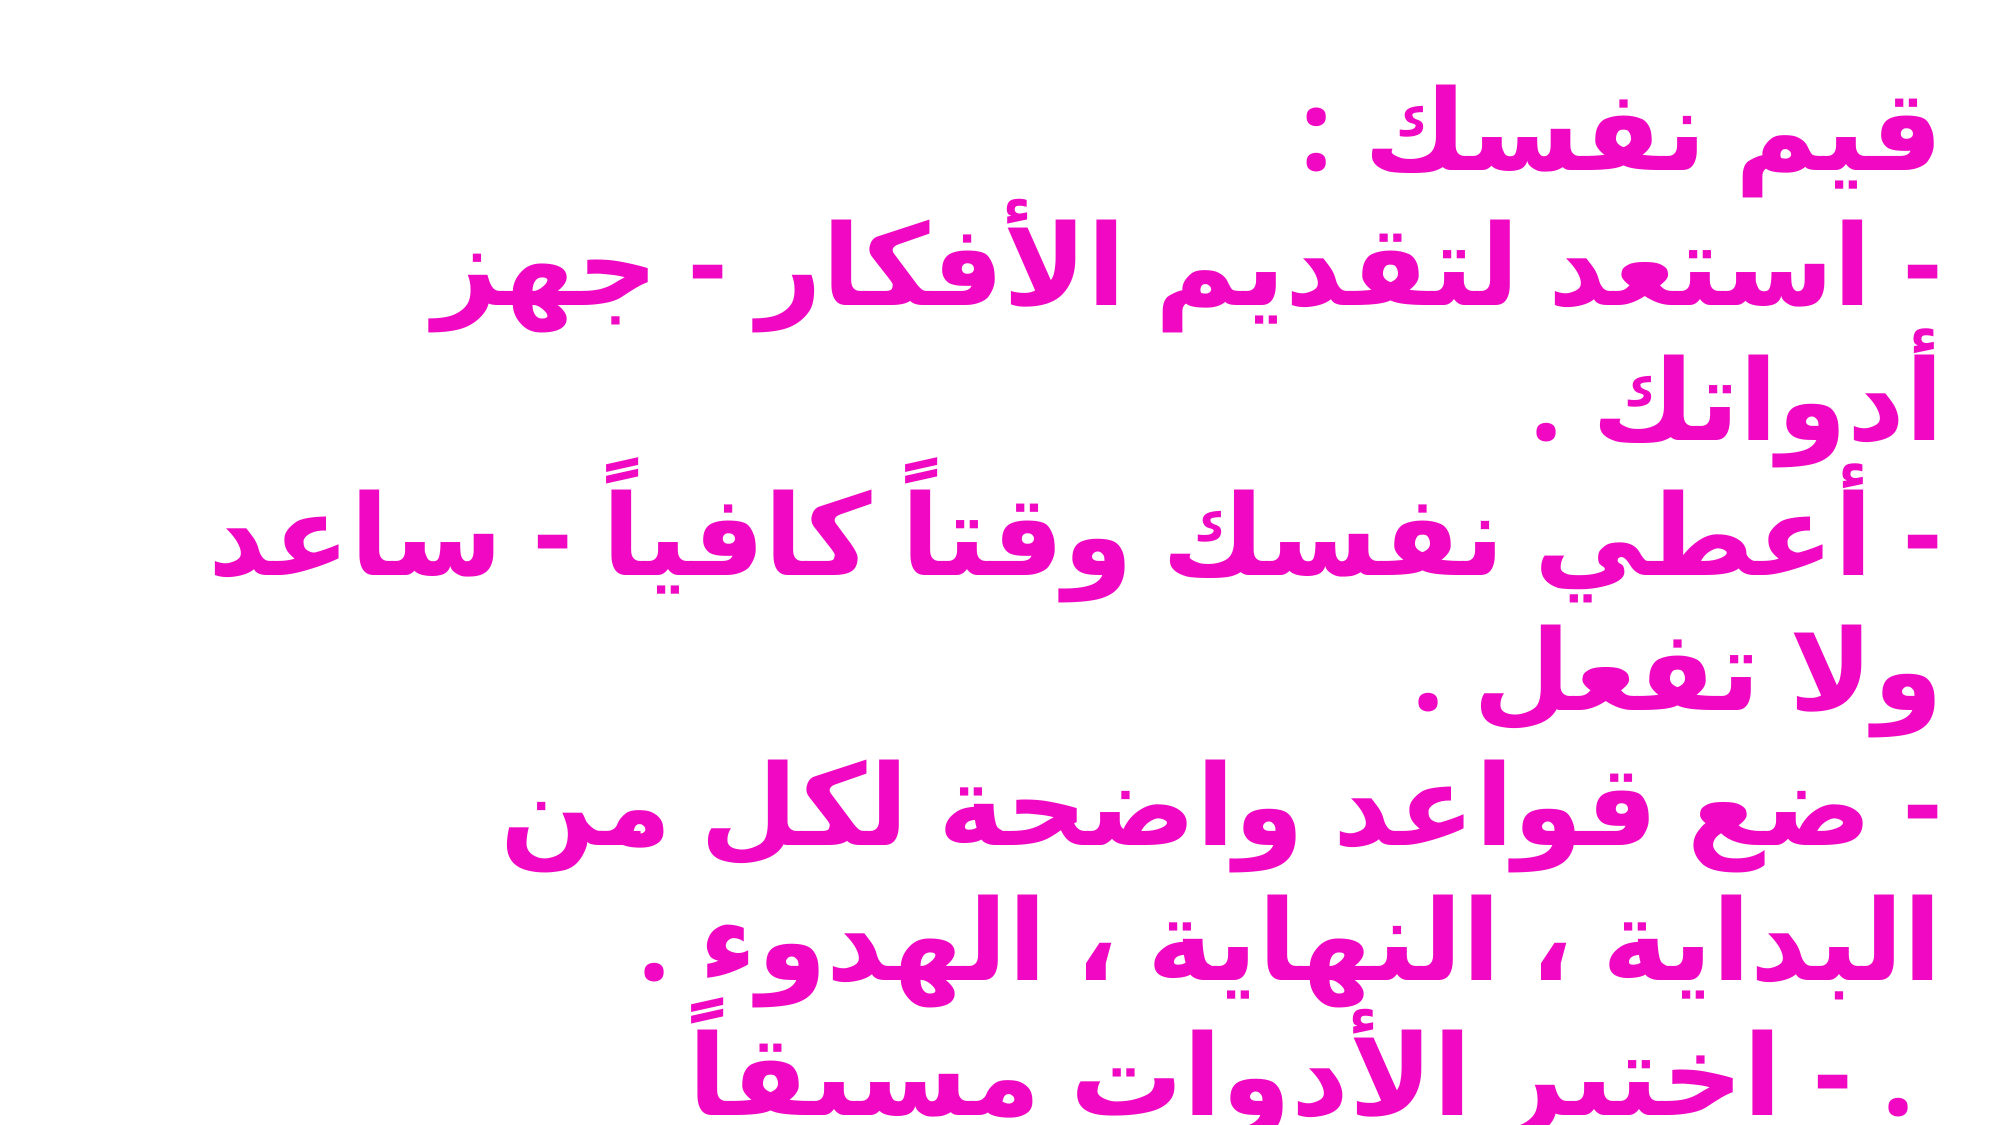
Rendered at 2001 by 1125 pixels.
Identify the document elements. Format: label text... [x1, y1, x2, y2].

text_box قيم نفسك : - استعد لتقديم الأفكار - جهز أدواتك . - أعطي نفسك وقتاً كافياً - ساعد ولا تفعل . - ضع قواعد واضحة لكل من البداية ، النهاية ، الهدوء . - اختبر الأدوات مسبقاً . - قم بعمل معارض للنتائج . [48, 50, 1959, 1125]
